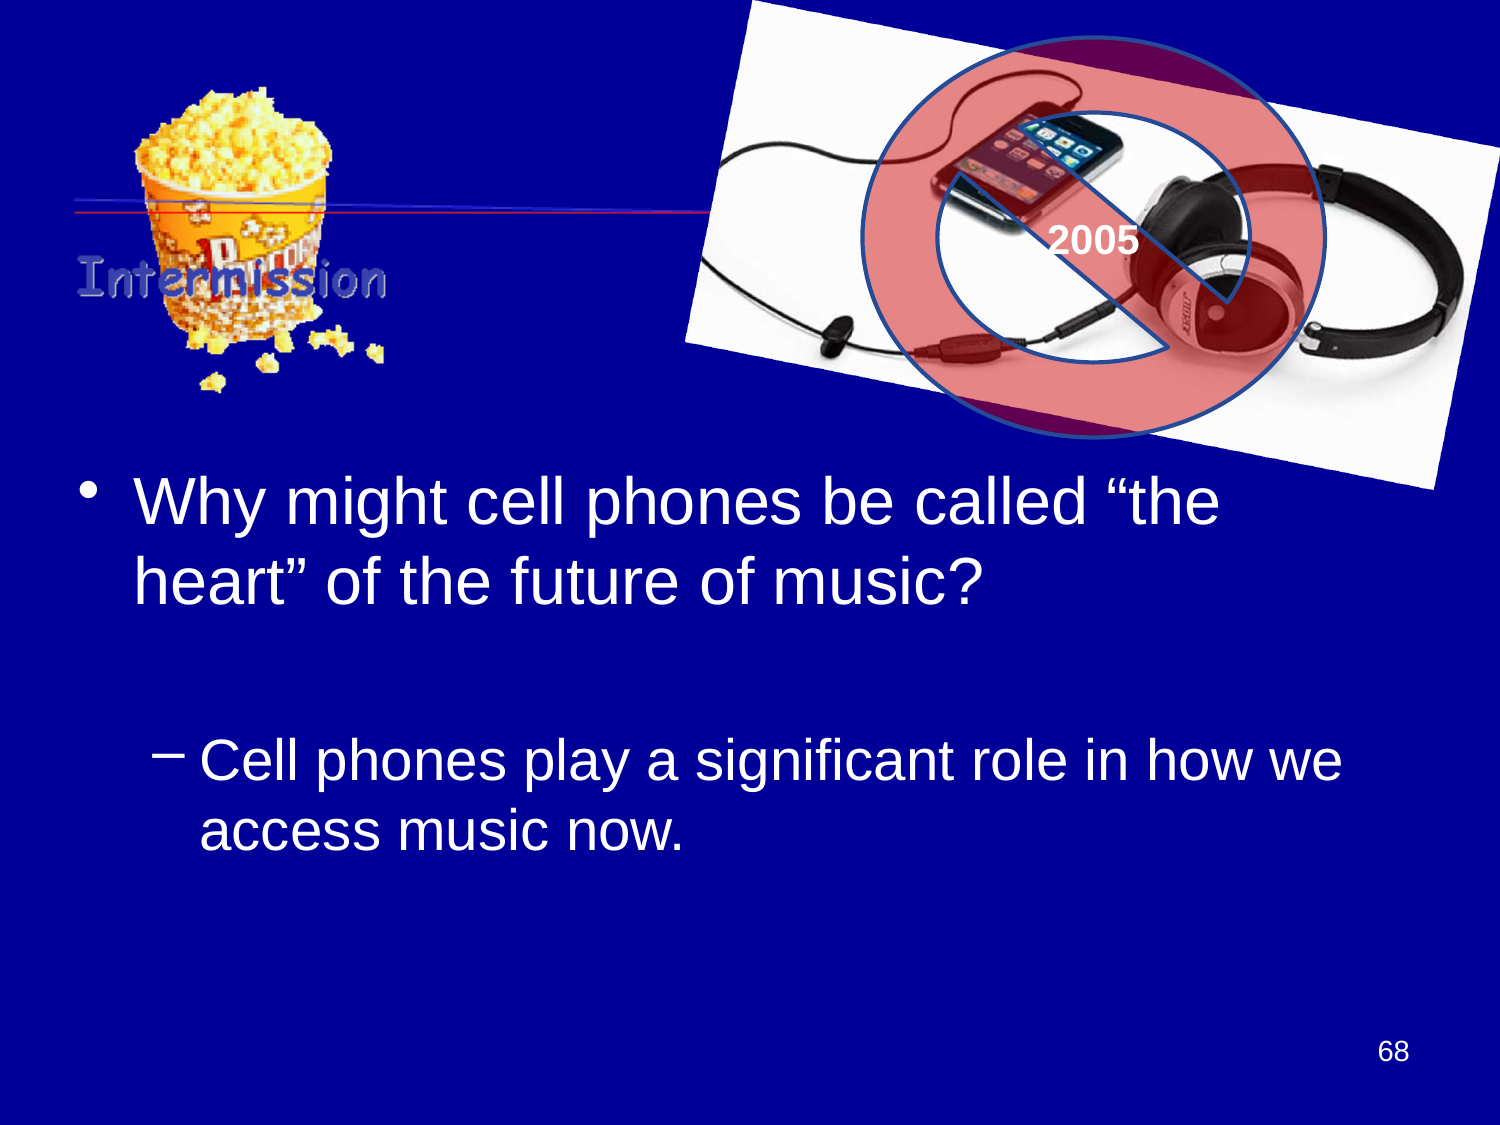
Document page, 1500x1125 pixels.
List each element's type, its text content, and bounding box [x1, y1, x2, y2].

list Why might cell phones be called “the heart” of the future of music? Cell phones play a significant role in how we access music now. [62, 458, 1376, 1026]
picture [62, 1, 1500, 489]
slide_number 68 [1074, 1024, 1425, 1103]
text_box 2005 [964, 35, 1223, 69]
